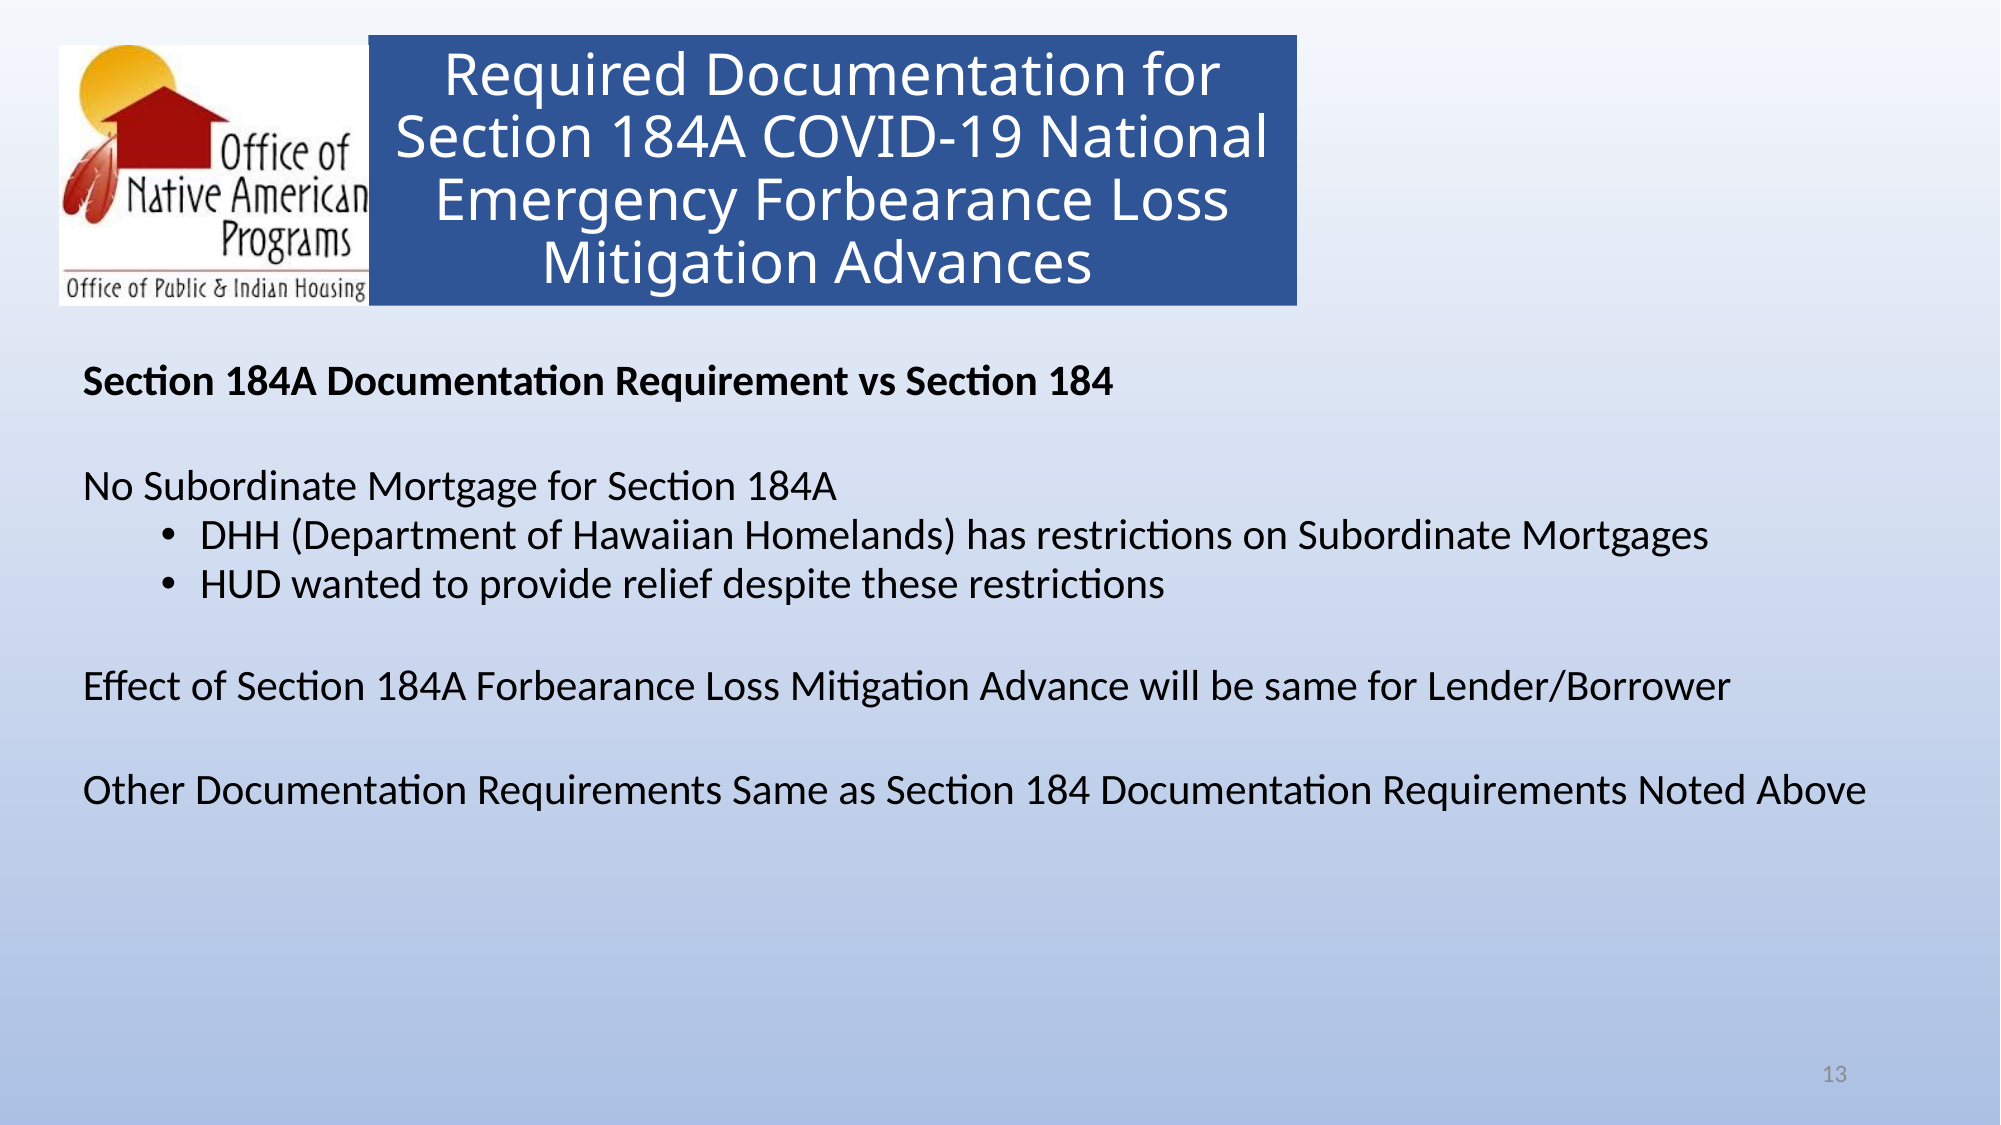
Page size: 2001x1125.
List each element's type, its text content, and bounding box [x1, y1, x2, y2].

picture [59, 45, 369, 306]
list Section 184A Documentation Requirement vs Section 184 No Subordinate Mortgage for Section 184A DHH (Department of Hawaiian Homelands) has restrictions on Subordinate Mortgages HUD wanted to provide relief despite these restrictions Effect of Section 184A Forbearance Loss Mitigation Advance will be same for Lender/Borrower Other Documentation Requirements Same as Section 184 Documentation Requirements Noted Above [67, 305, 1941, 1040]
slide_number 13 [1412, 1042, 1863, 1103]
title Required Documentation for Section 184A COVID-19 National Emergency Forbearance Loss Mitigation Advances [368, 35, 1297, 305]
